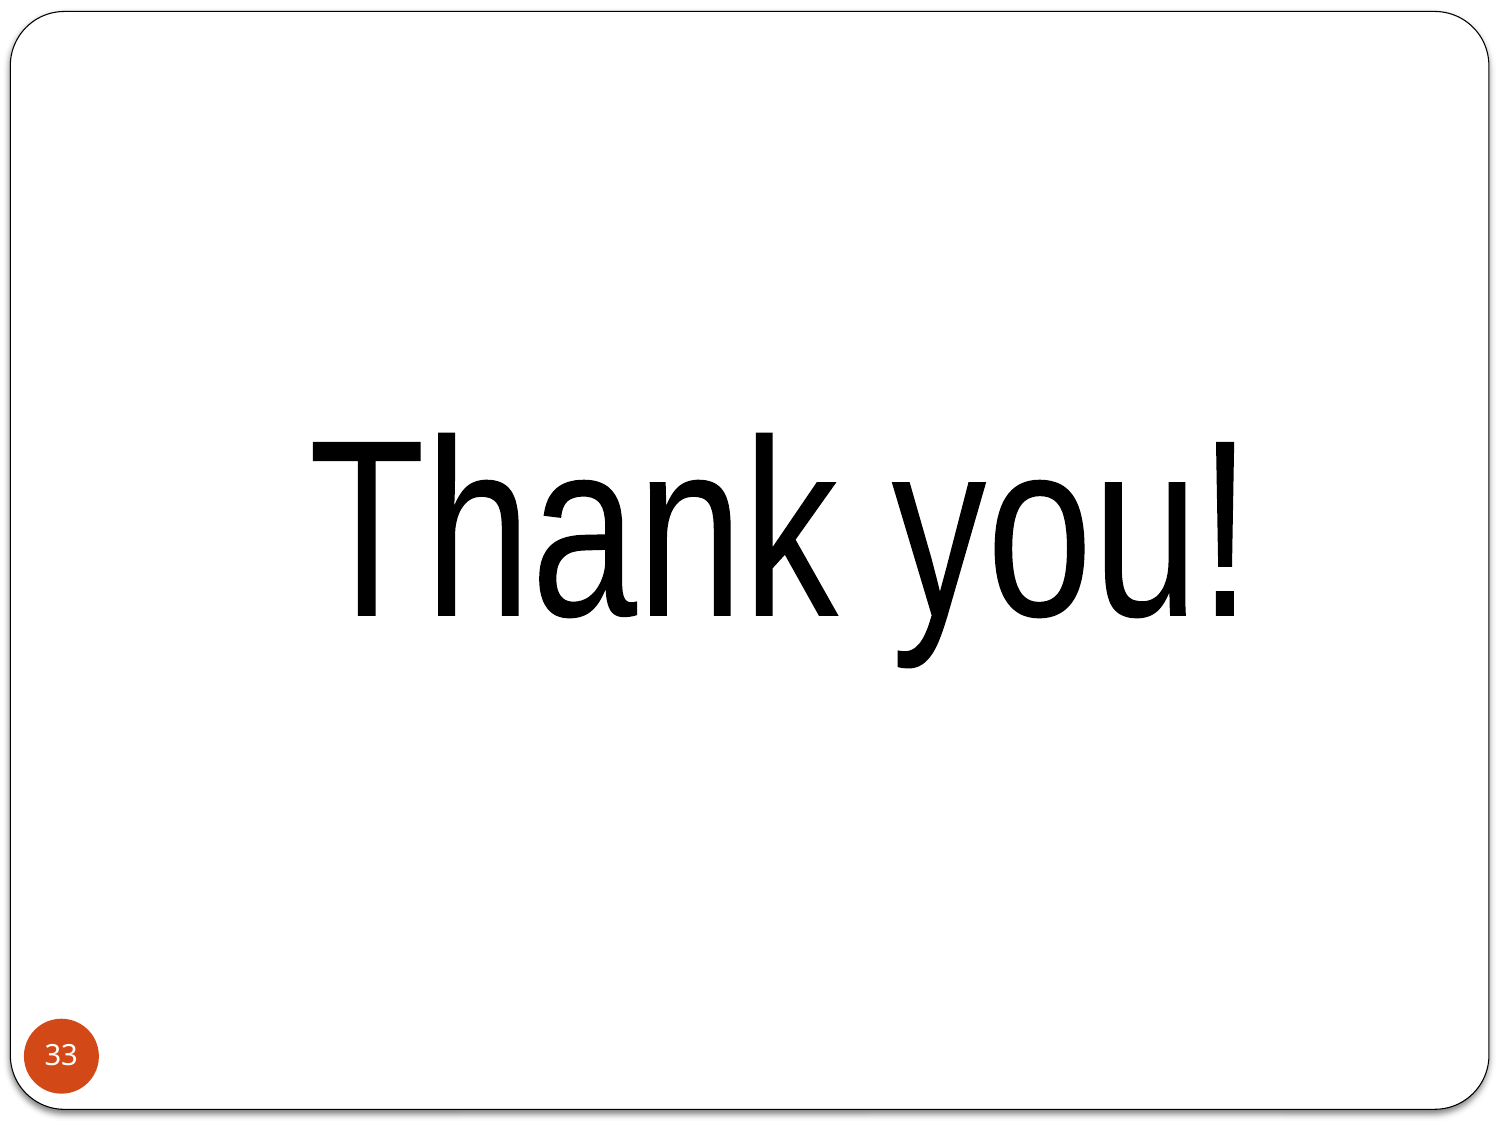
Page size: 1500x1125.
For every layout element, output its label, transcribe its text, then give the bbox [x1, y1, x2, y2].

slide_number 33 [23, 1018, 99, 1094]
